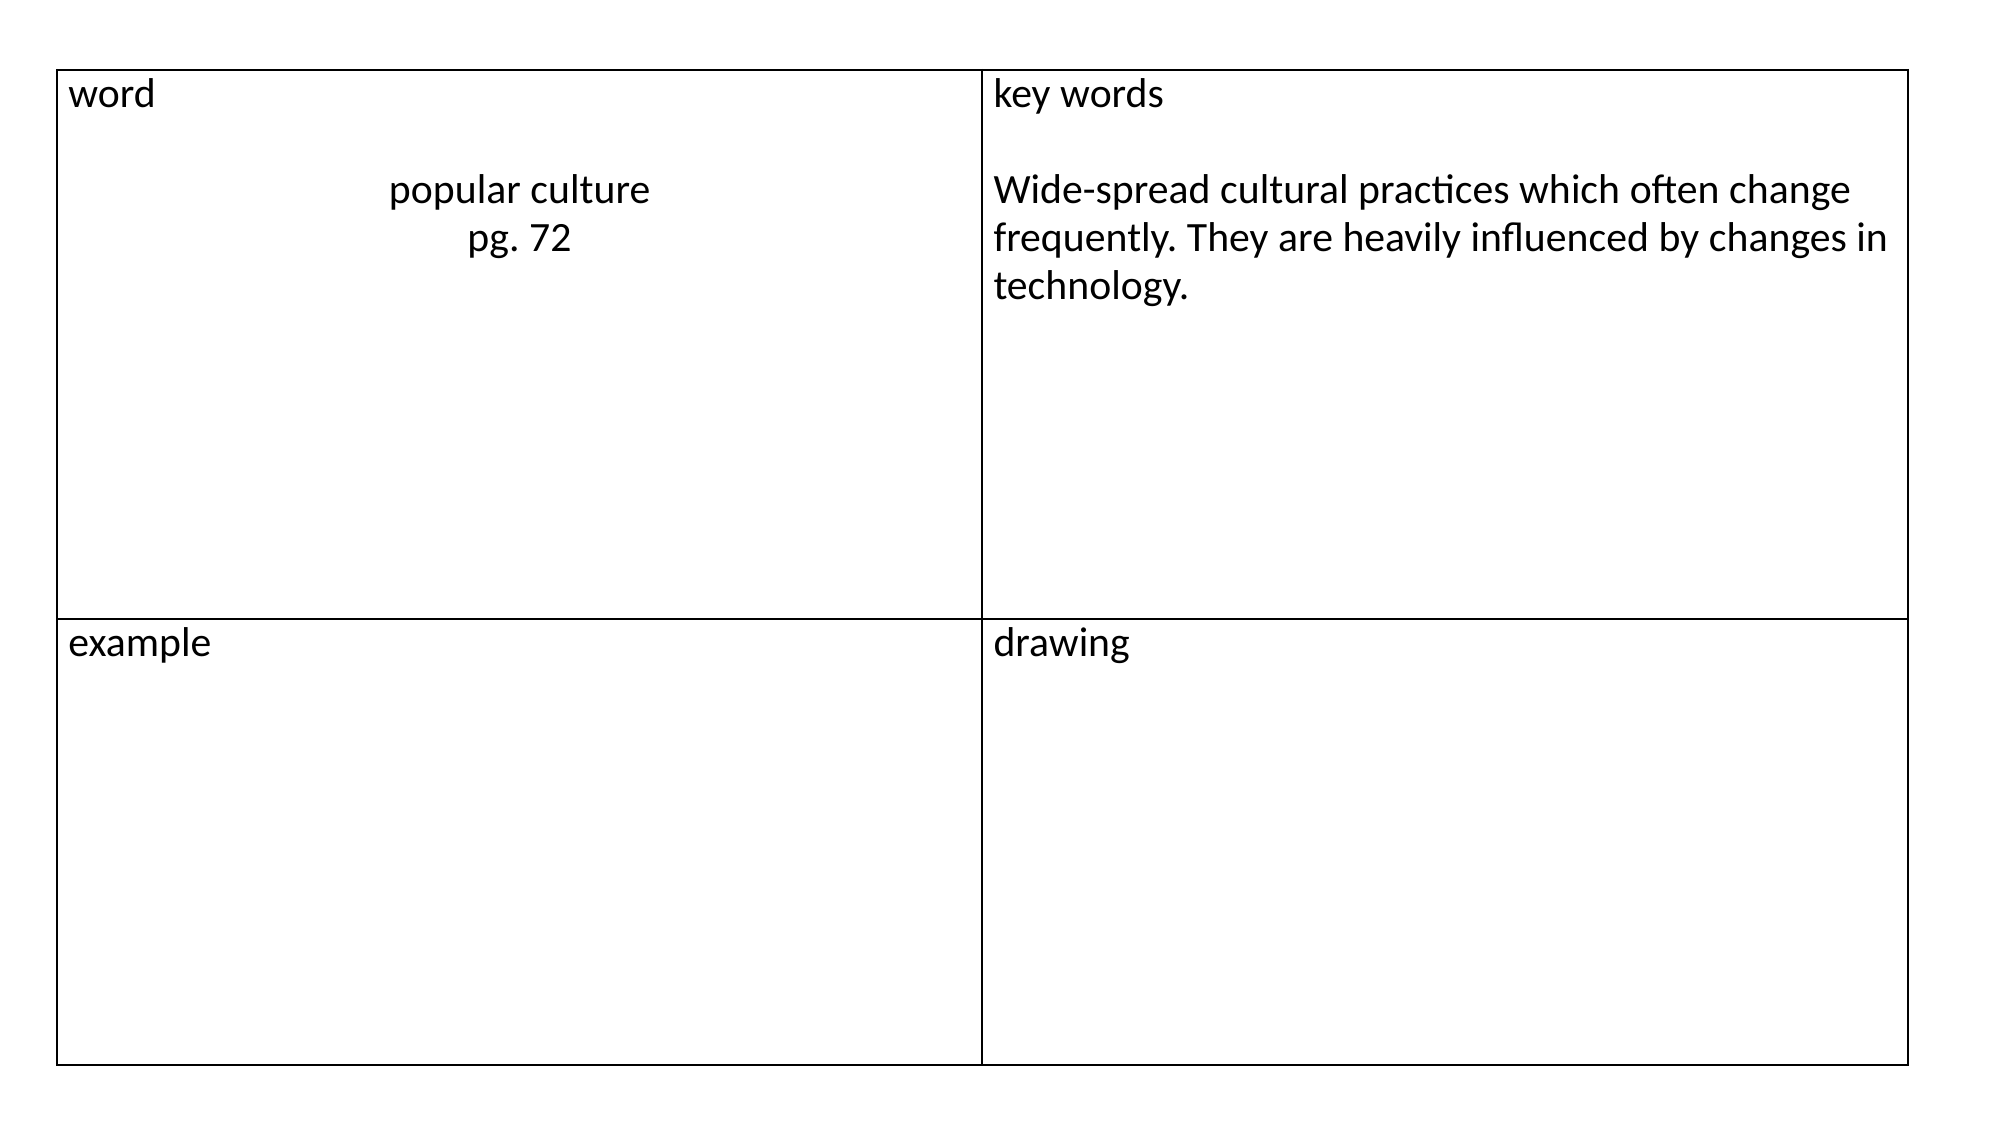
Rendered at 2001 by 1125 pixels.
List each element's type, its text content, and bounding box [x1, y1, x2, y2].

table_header key words Wide-spread cultural practices which often change frequently. They are heavily influenced by changes in technology. [983, 71, 1907, 618]
table_cell example [58, 620, 981, 1064]
table_header word popular culture pg. 72 [58, 71, 981, 618]
table_cell drawing [983, 620, 1907, 1064]
